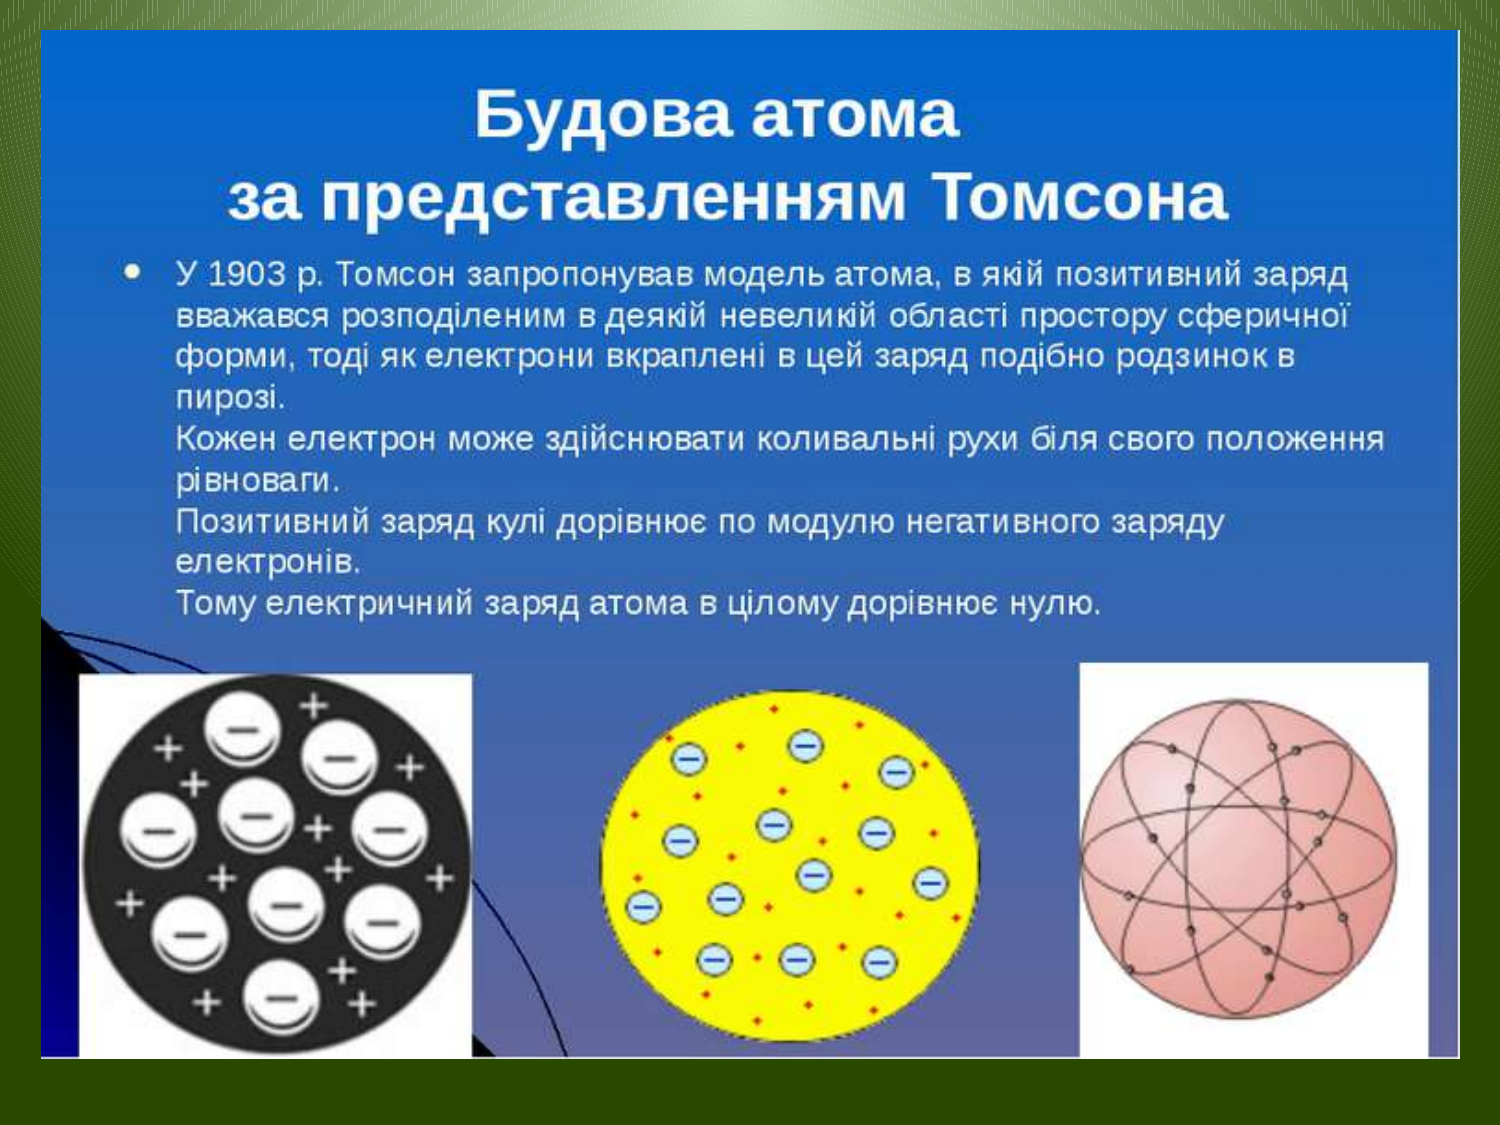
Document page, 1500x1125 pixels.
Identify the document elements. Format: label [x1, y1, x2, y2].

list [41, 30, 1461, 1059]
